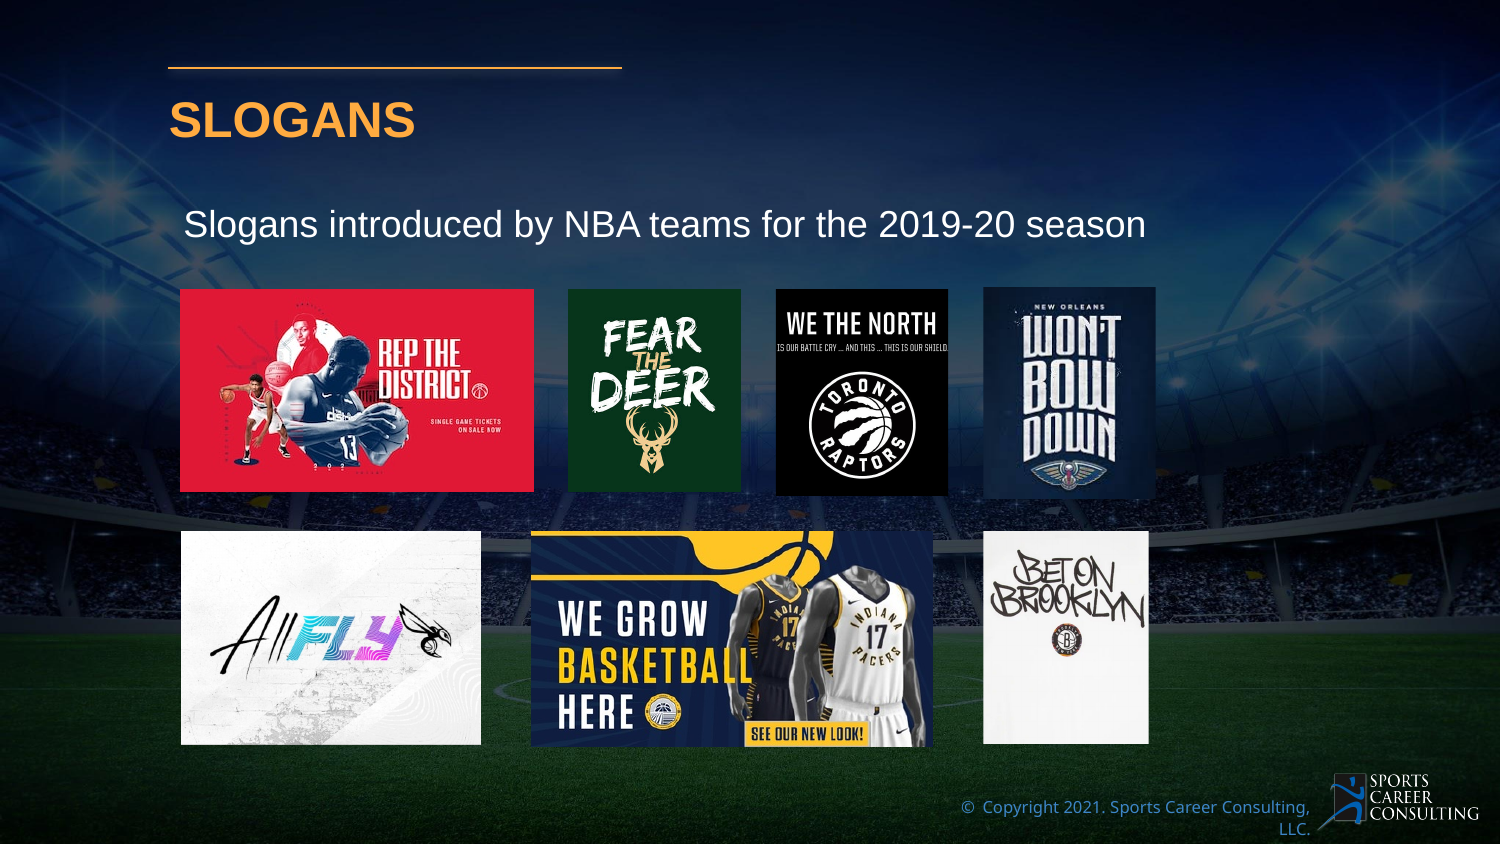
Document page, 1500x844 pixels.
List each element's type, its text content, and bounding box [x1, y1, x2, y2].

picture [0, 0, 1500, 844]
text_box © Copyright 2021. Sports Career Consulting, LLC. [914, 769, 1326, 844]
subtitle Slogans introduced by NBA teams for the 2019-20 season [168, 185, 1347, 522]
title SLOGANS [153, 72, 914, 228]
